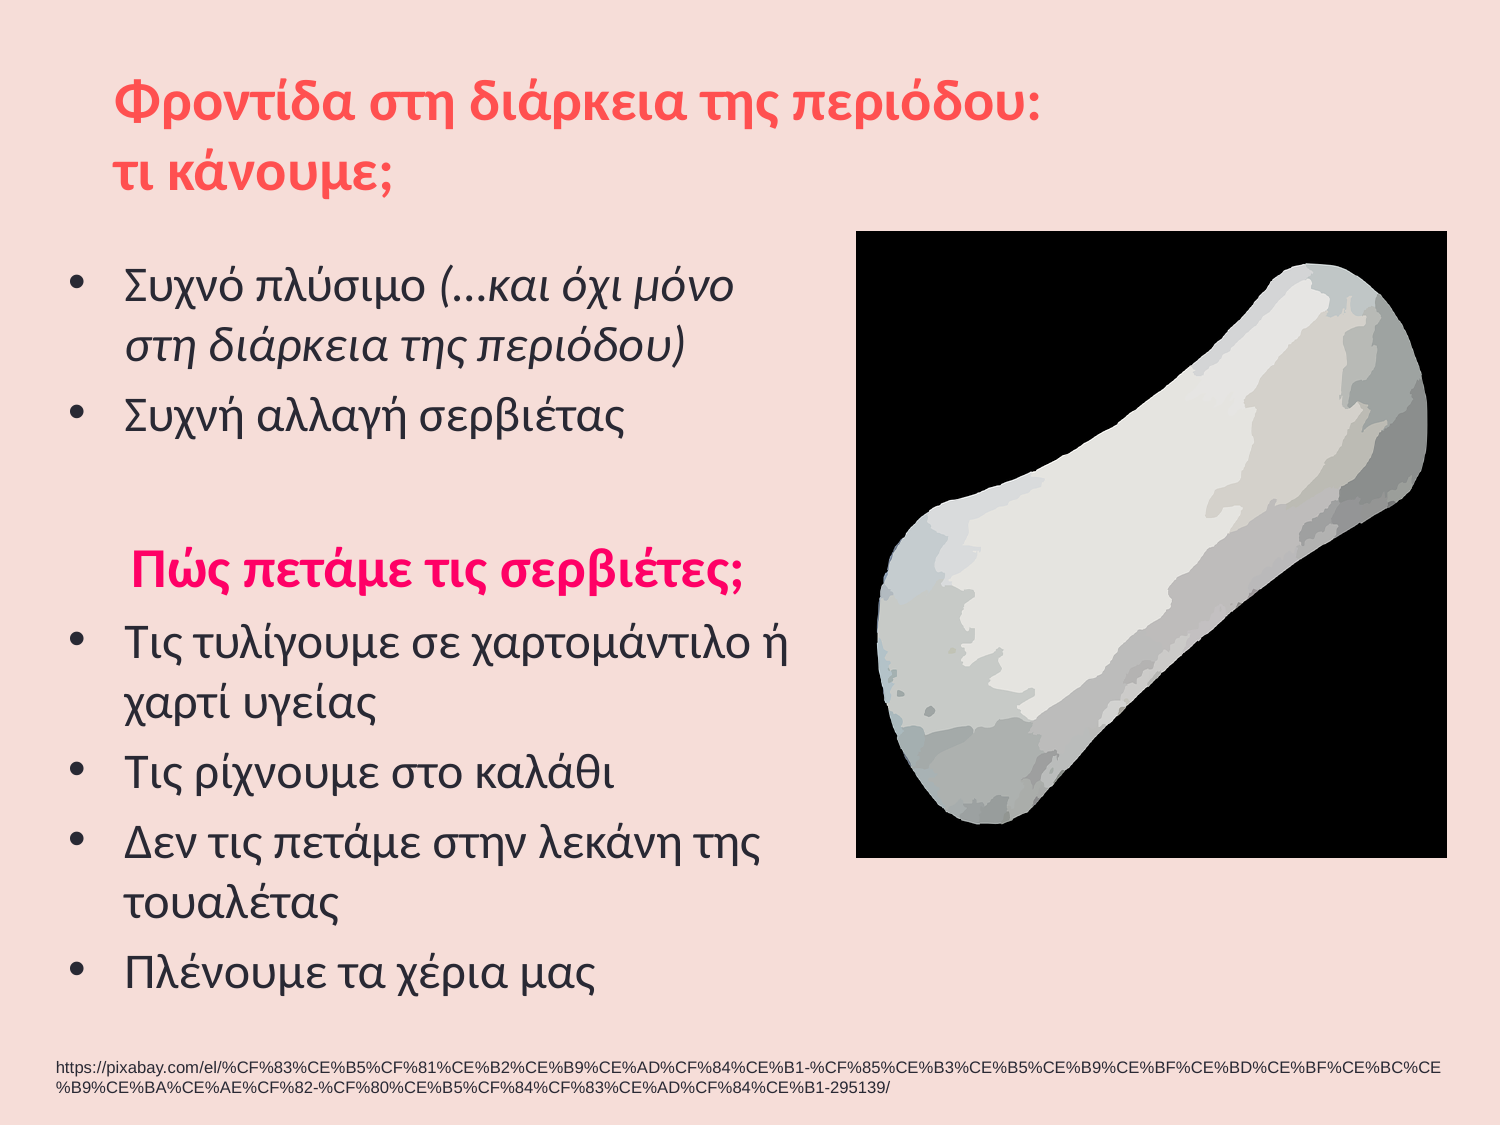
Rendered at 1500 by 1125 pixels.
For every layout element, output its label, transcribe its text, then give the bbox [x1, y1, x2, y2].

text_box https://pixabay.com/el/%CF%83%CE%B5%CF%81%CE%B2%CE%B9%CE%AD%CF%84%CE%B1-%CF%85%CE%B3%CE%B5%CE%B9%CE%BF%CE%BD%CE%BF%CE%BC%CE%B9%CE%BA%CE%AE%CF%82-%CF%80%CE%B5%CF%84%CF%83%CE%AD%CF%84%CE%B1-295139/ [41, 1049, 1500, 1104]
picture [855, 231, 1448, 859]
list Συχνό πλύσιμο (…και όχι μόνο στη διάρκεια της περιόδου) Συχνή αλλαγή σερβιέτας Πώς πετάμε τις σερβιέτες; Τις τυλίγουμε σε χαρτομάντιλο ή χαρτί υγείας Τις ρίχνουμε στο καλάθι Δεν τις πετάμε στην λεκάνη της τουαλέτας Πλένουμε τα χέρια μας [52, 243, 834, 1049]
text_box Φροντίδα στη διάρκεια της περιόδου: τι κάνουμε; [100, 54, 1388, 210]
